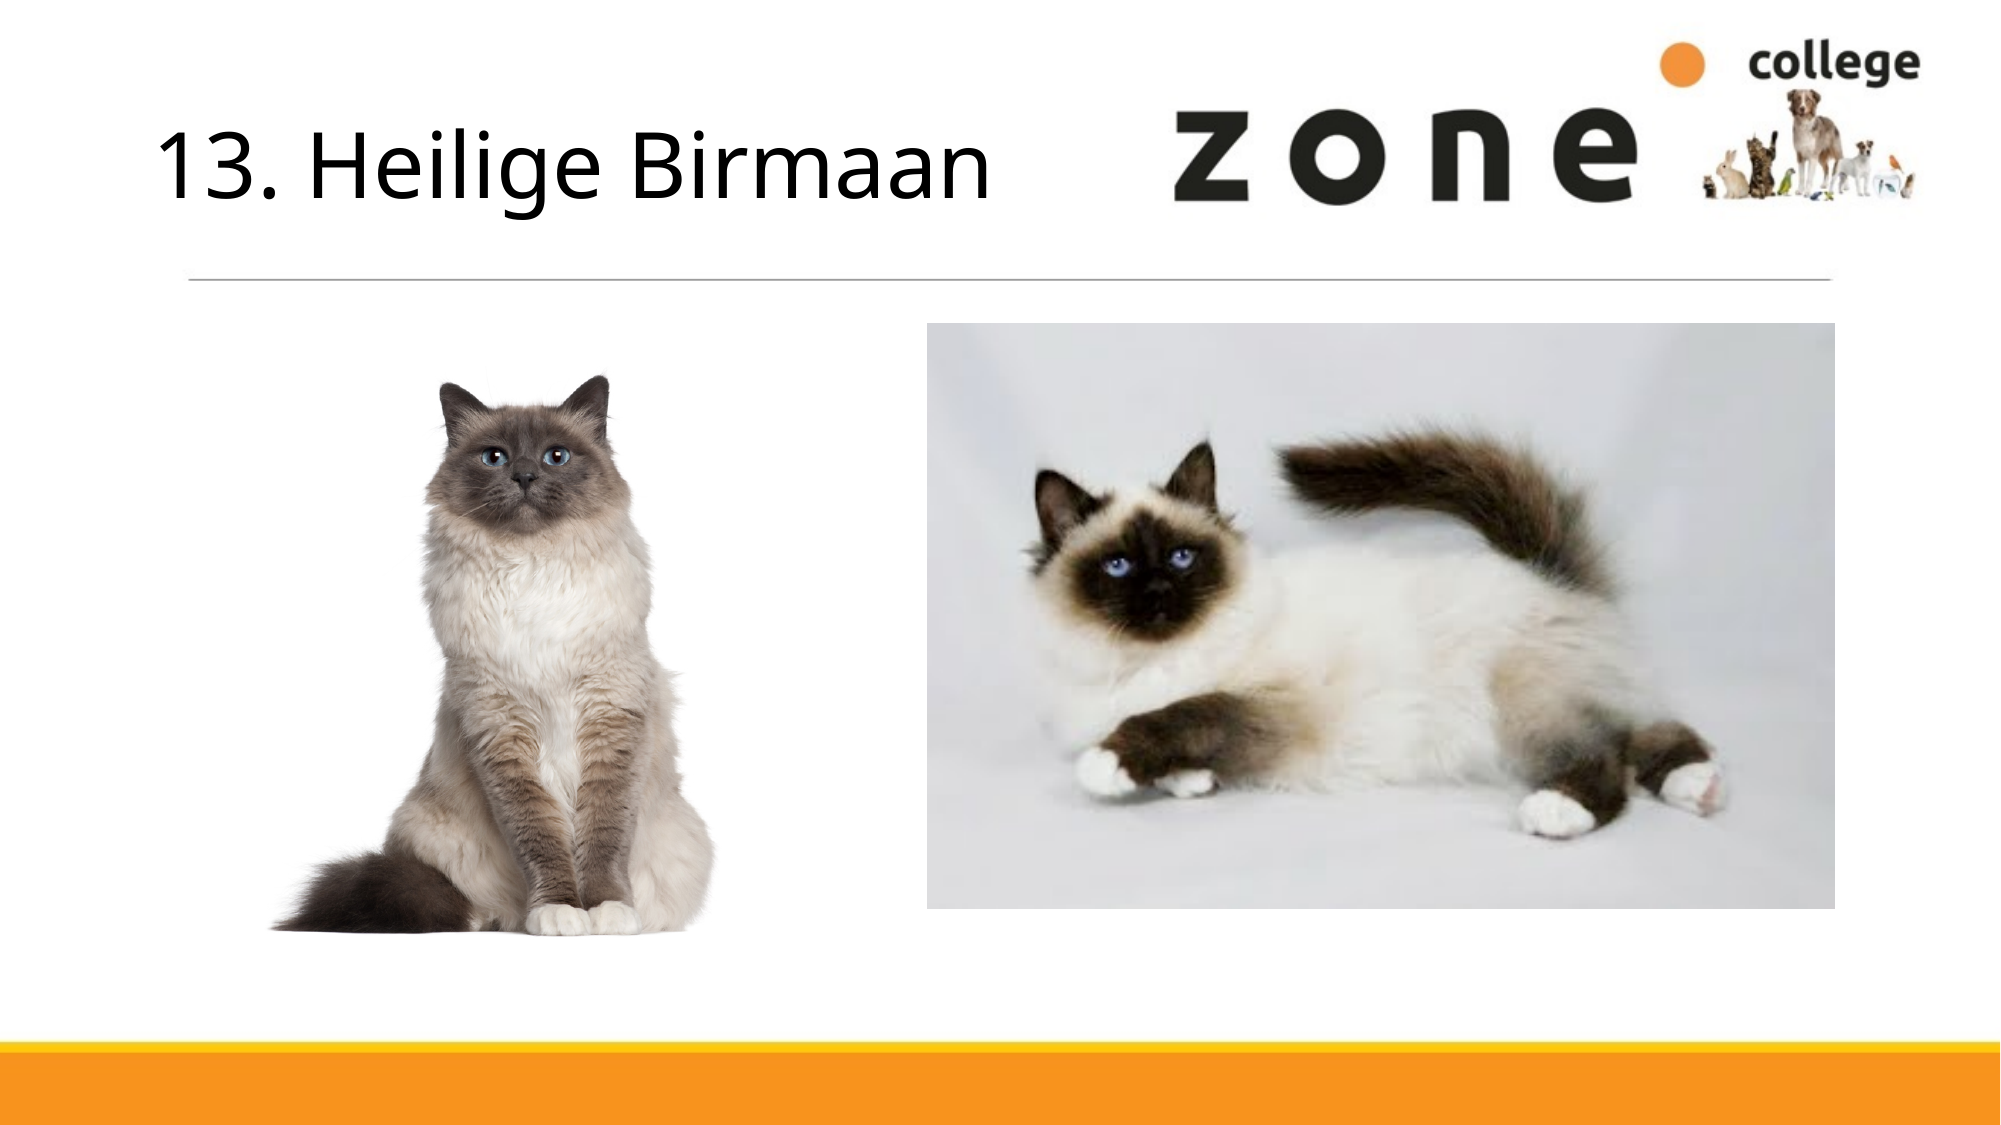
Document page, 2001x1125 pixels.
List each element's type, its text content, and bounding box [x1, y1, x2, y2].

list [927, 323, 1835, 909]
picture [0, 0, 2001, 1125]
title 13. Heilige Birmaan [137, 59, 1863, 278]
